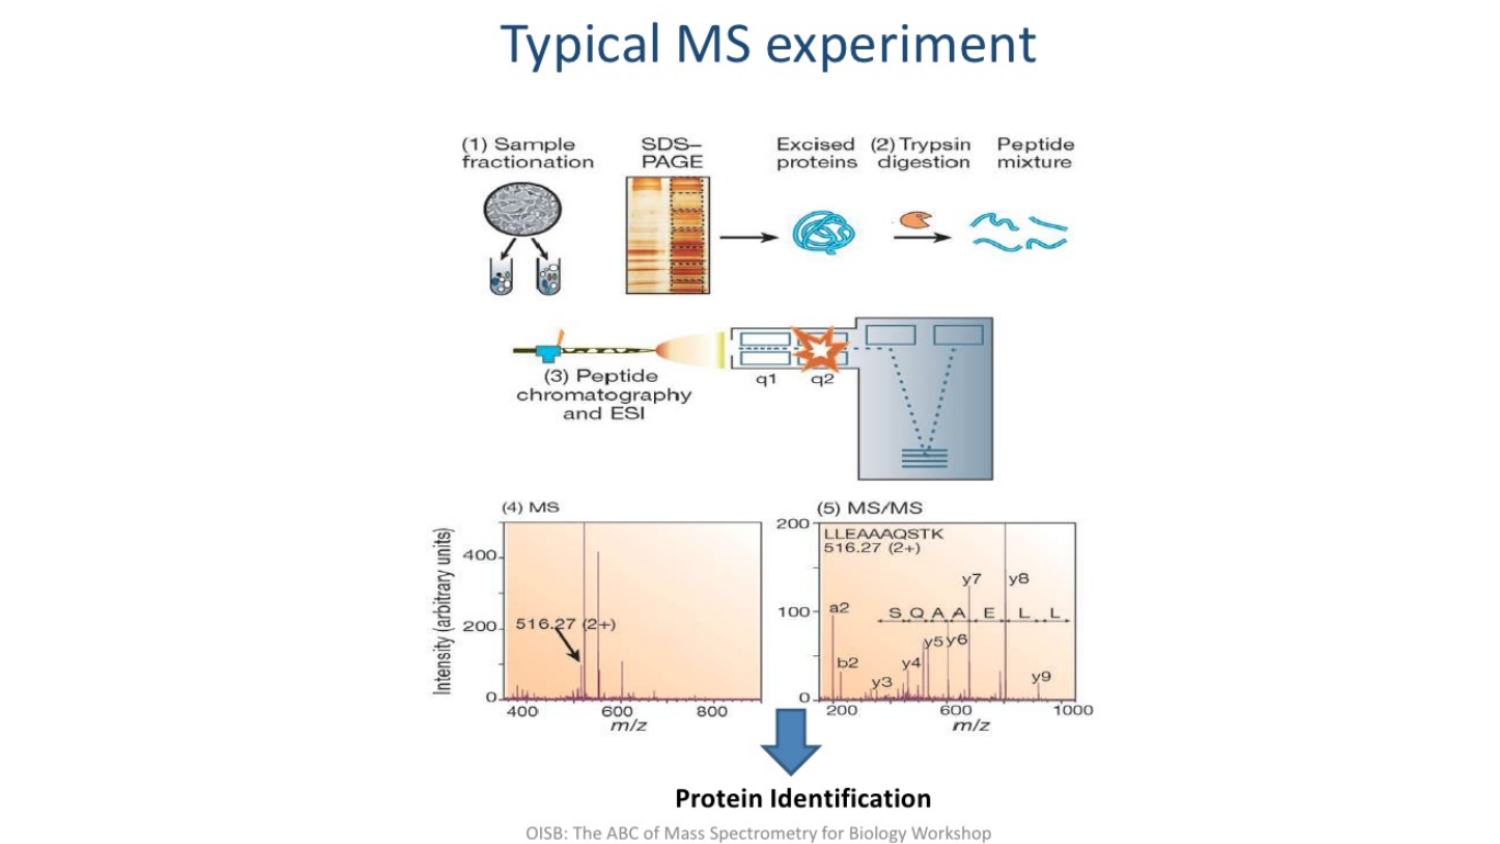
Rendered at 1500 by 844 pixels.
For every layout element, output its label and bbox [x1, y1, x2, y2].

picture [378, 0, 1122, 844]
